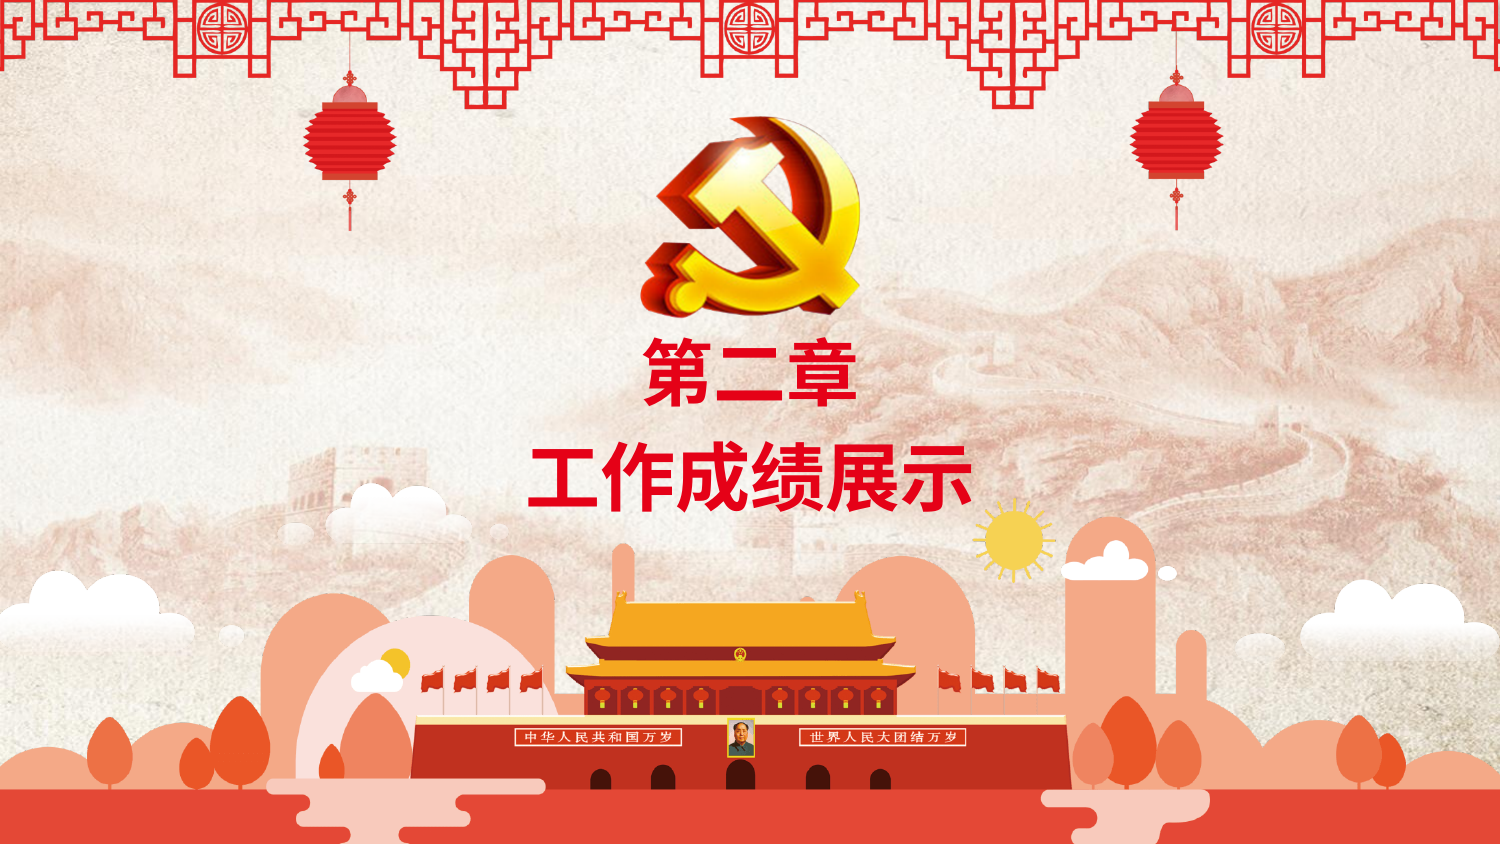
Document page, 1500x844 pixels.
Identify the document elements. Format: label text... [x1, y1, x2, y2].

text_box 第二章 [490, 298, 1010, 400]
picture [0, 0, 1500, 844]
text_box 工作成绩展示 [447, 400, 1053, 406]
